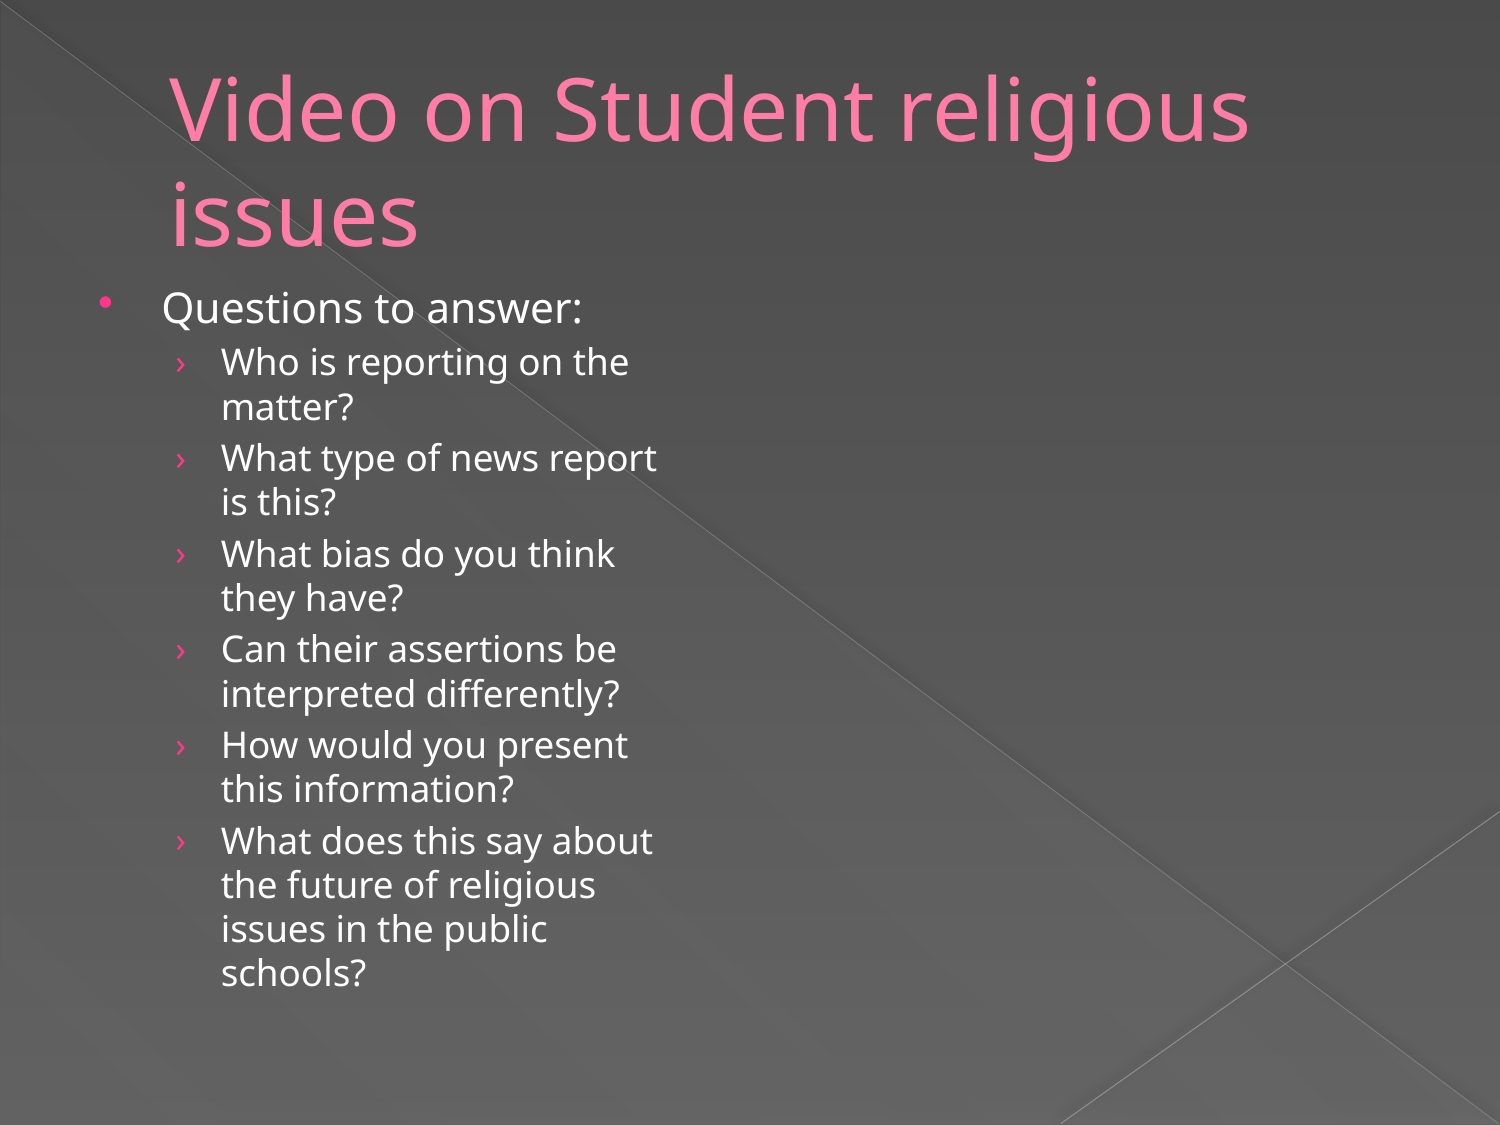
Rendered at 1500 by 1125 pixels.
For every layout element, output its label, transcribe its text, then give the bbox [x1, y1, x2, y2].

title Video on Student religious issues [75, 43, 1425, 274]
list Questions to answer: Who is reporting on the matter? What type of news report is this? What bias do you think they have? Can their assertions be interpreted differently? How would you present this information? What does this say about the future of religious issues in the public schools? [75, 273, 688, 1016]
